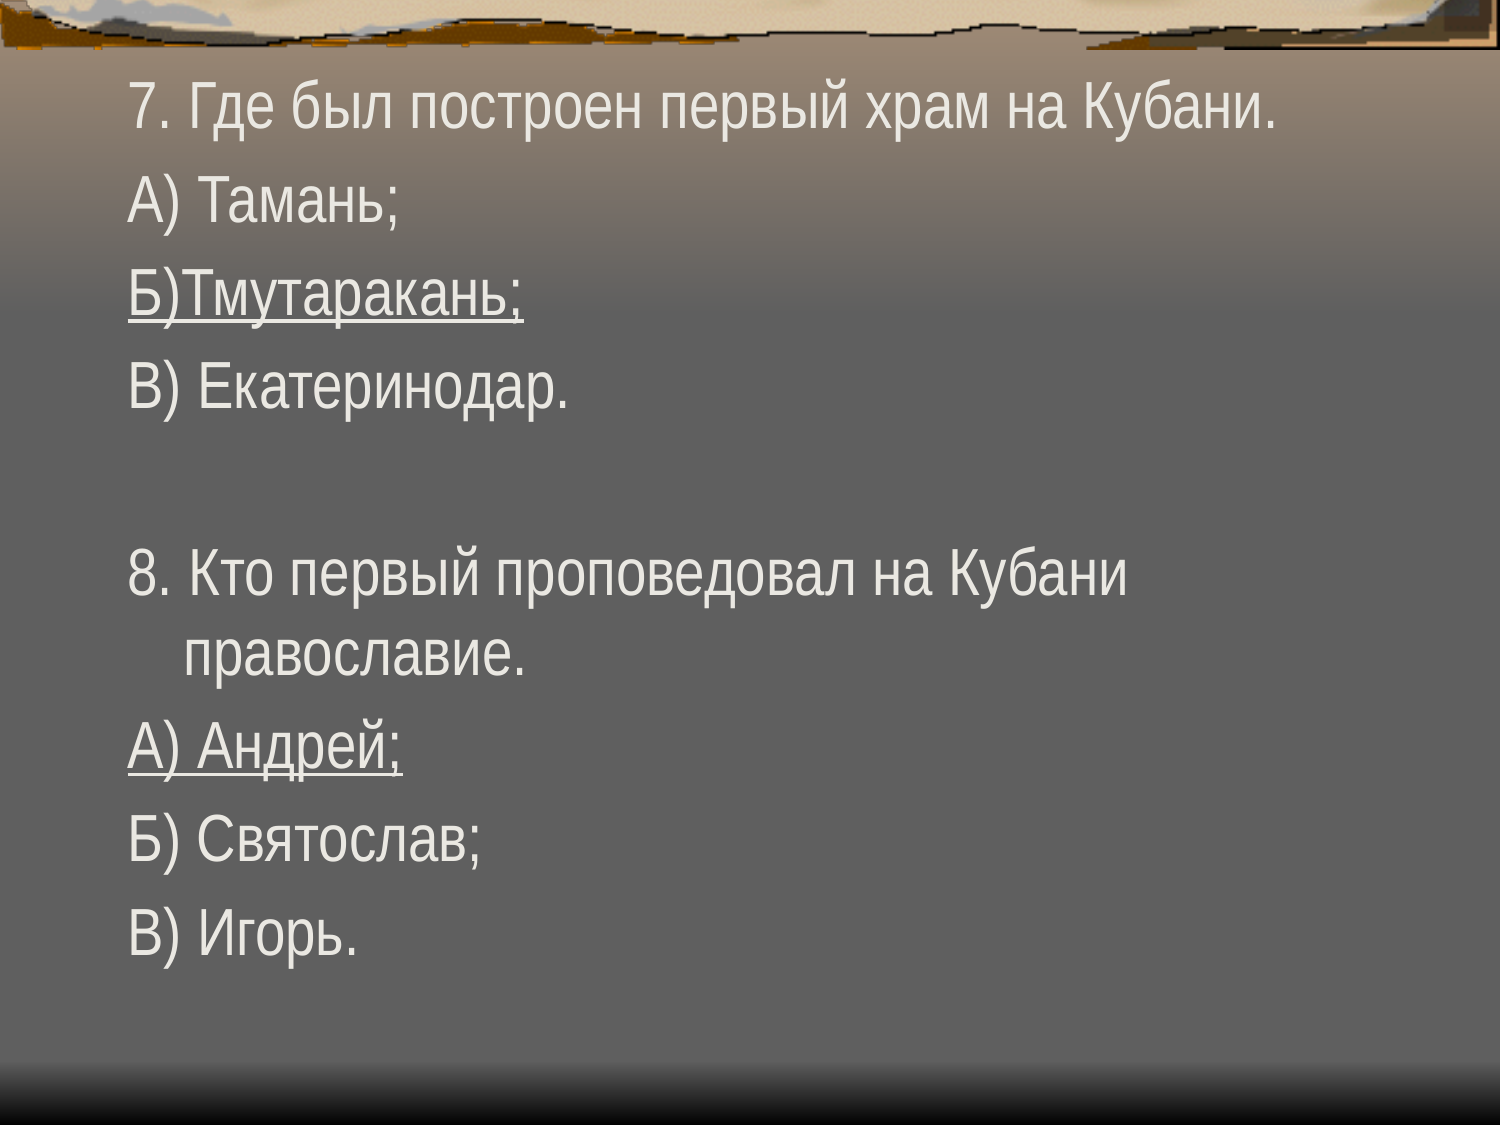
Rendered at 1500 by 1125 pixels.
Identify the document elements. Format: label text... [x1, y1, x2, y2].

picture [0, 0, 1500, 50]
list 7. Где был построен первый храм на Кубани. А) Тамань; Б)Тмутаракань; В) Екатеринодар. 8. Кто первый проповедовал на Кубани православие. А) Андрей; Б) Святослав; В) Игорь. [112, 54, 1388, 1001]
